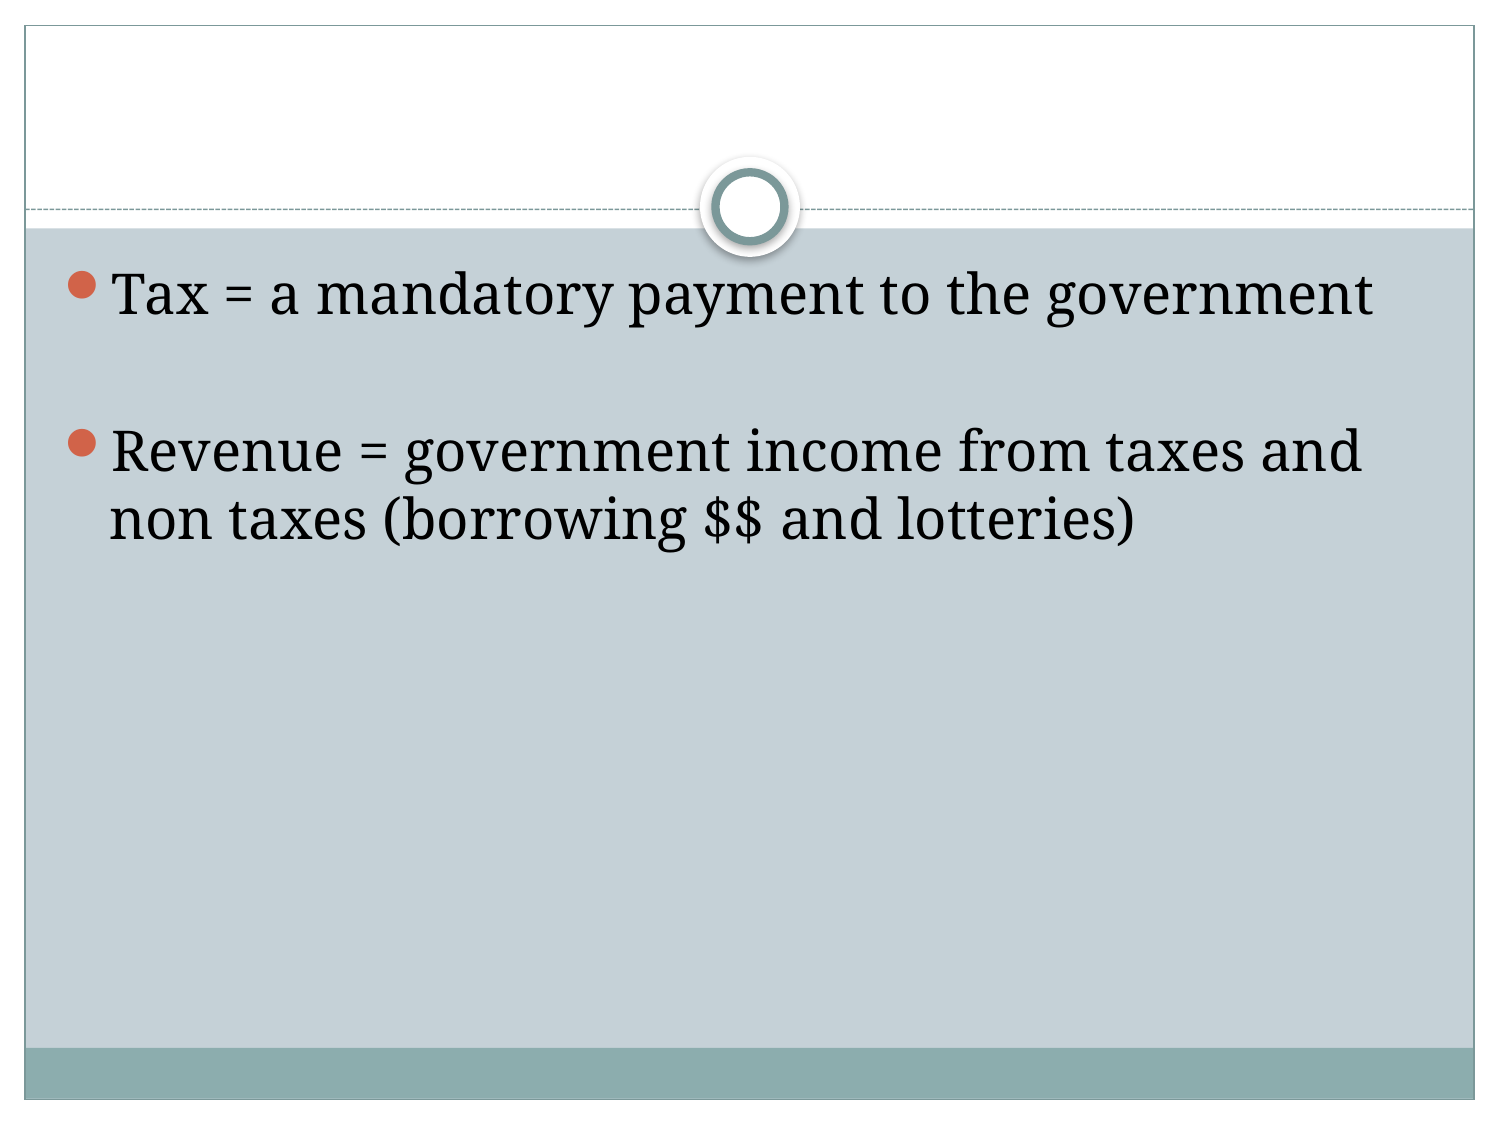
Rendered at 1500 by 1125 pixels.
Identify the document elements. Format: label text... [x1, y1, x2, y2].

list Tax = a mandatory payment to the government Revenue = government income from taxes and non taxes (borrowing $$ and lotteries) [49, 250, 1445, 1001]
